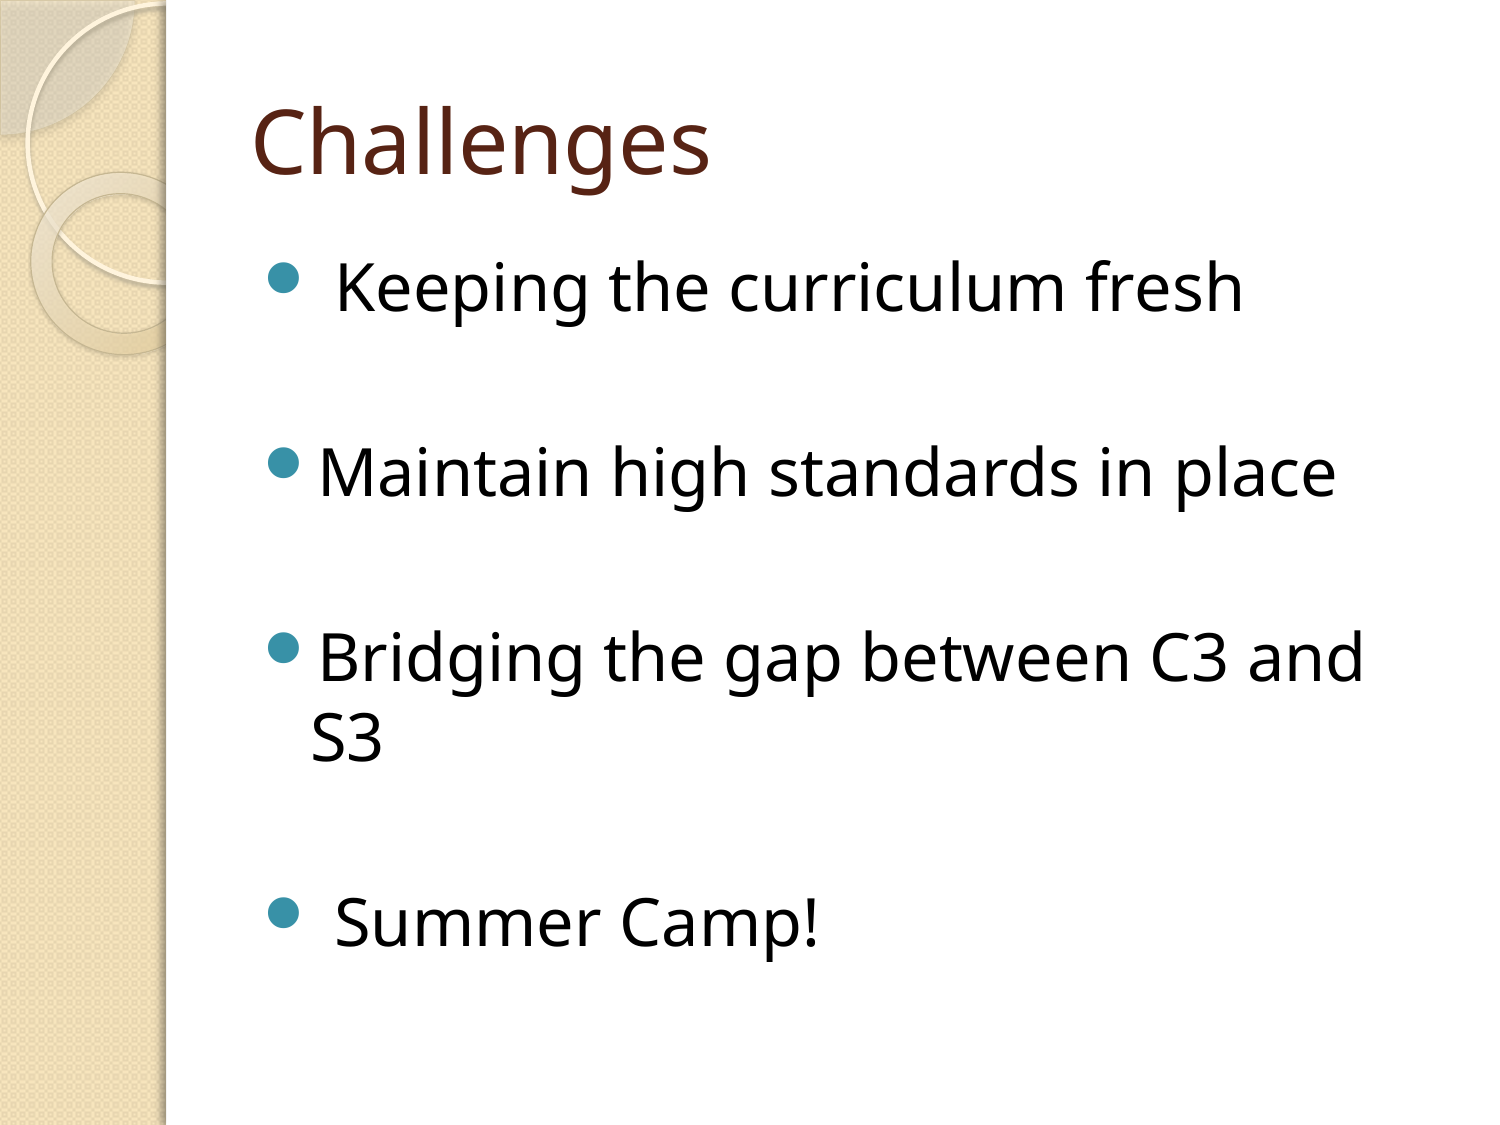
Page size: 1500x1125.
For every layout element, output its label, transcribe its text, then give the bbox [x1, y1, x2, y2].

title Challenges [235, 45, 1466, 233]
list Keeping the curriculum fresh Maintain high standards in place Bridging the gap between C3 and S3 Summer Camp! [235, 237, 1466, 1025]
